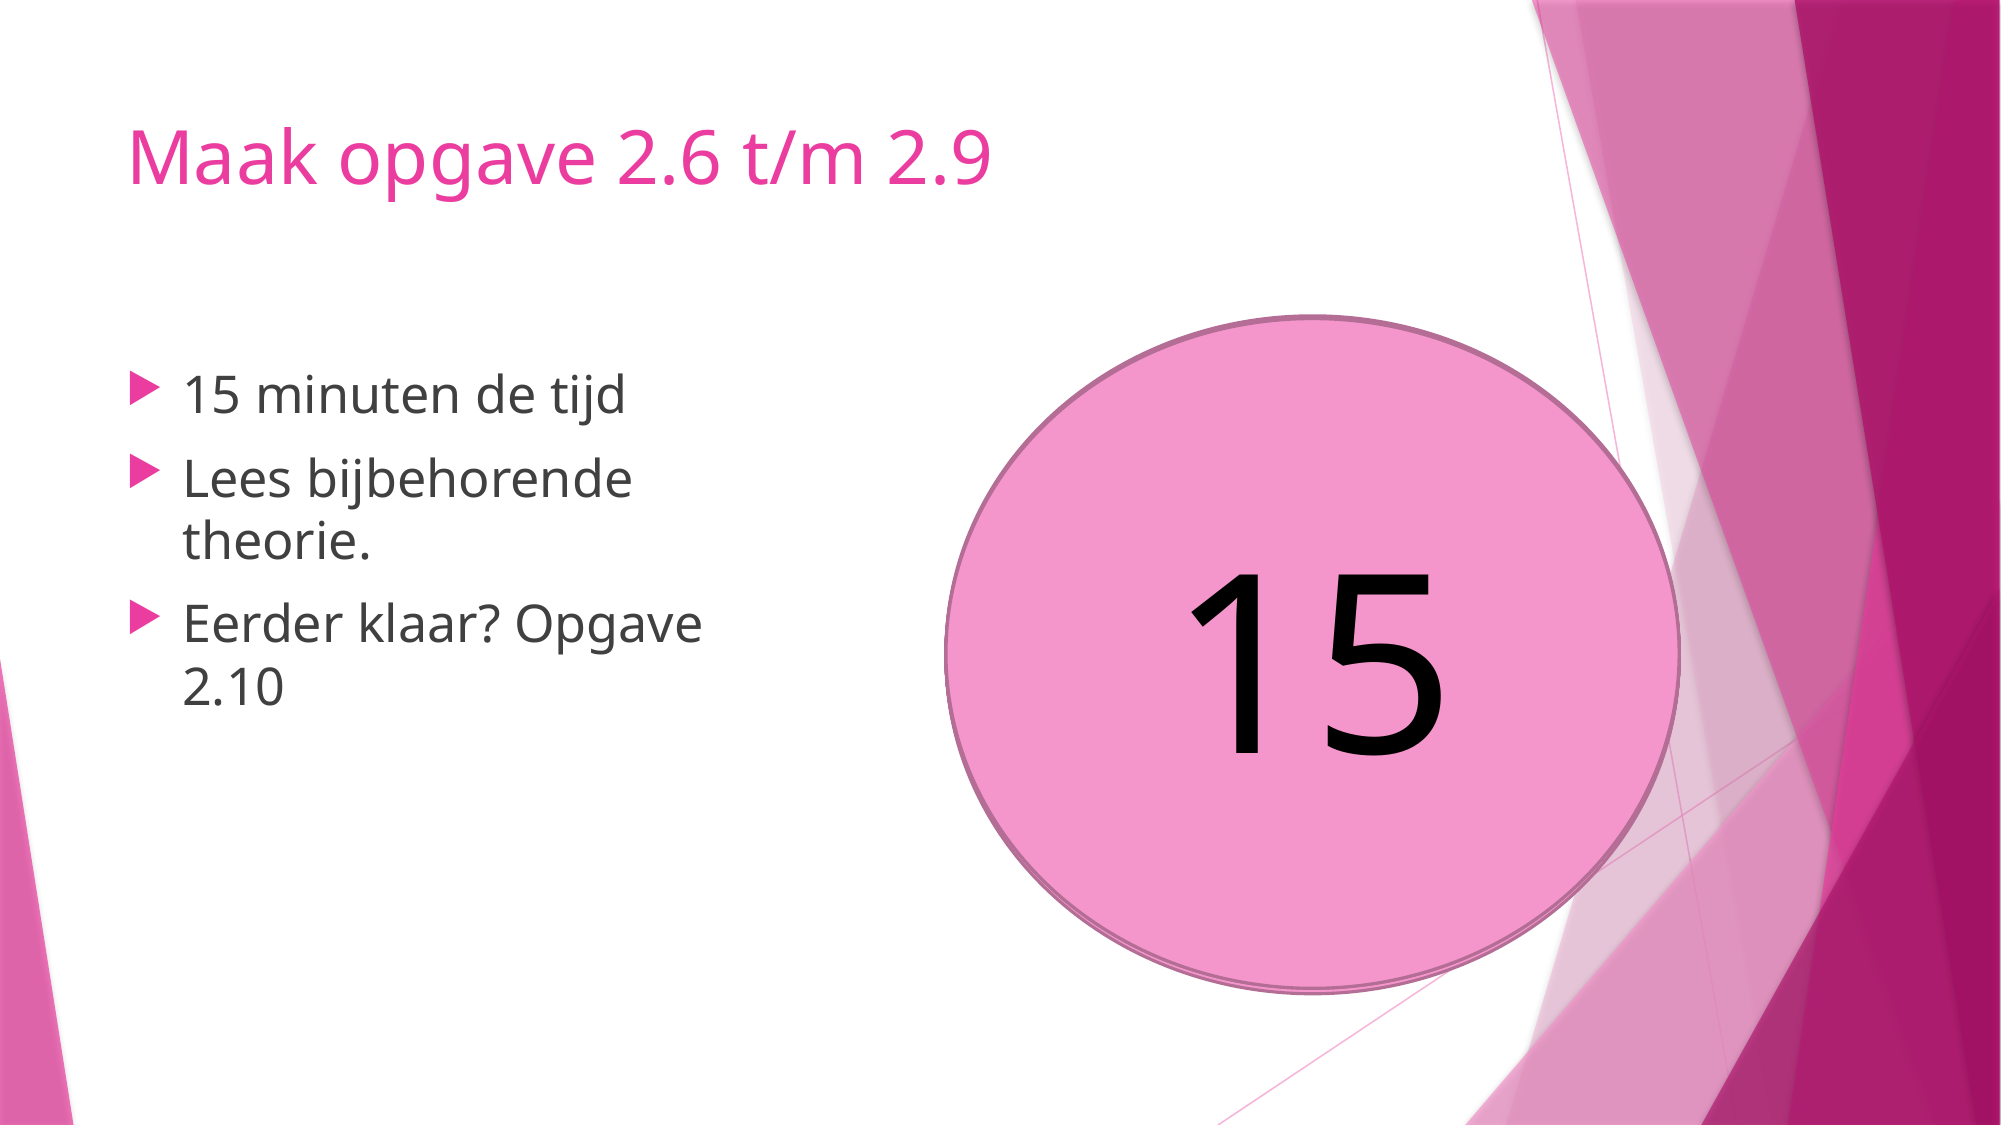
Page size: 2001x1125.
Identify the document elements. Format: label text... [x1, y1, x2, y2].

text_box 13 [948, 701, 1678, 996]
text_box 15 [944, 317, 1681, 990]
text_box 10 [959, 314, 1668, 562]
list 15 minuten de tijd Lees bijbehorende theorie. Eerder klaar? Opgave 2.10 [111, 354, 774, 992]
title Maak opgave 2.6 t/m 2.9 [111, 101, 1522, 319]
